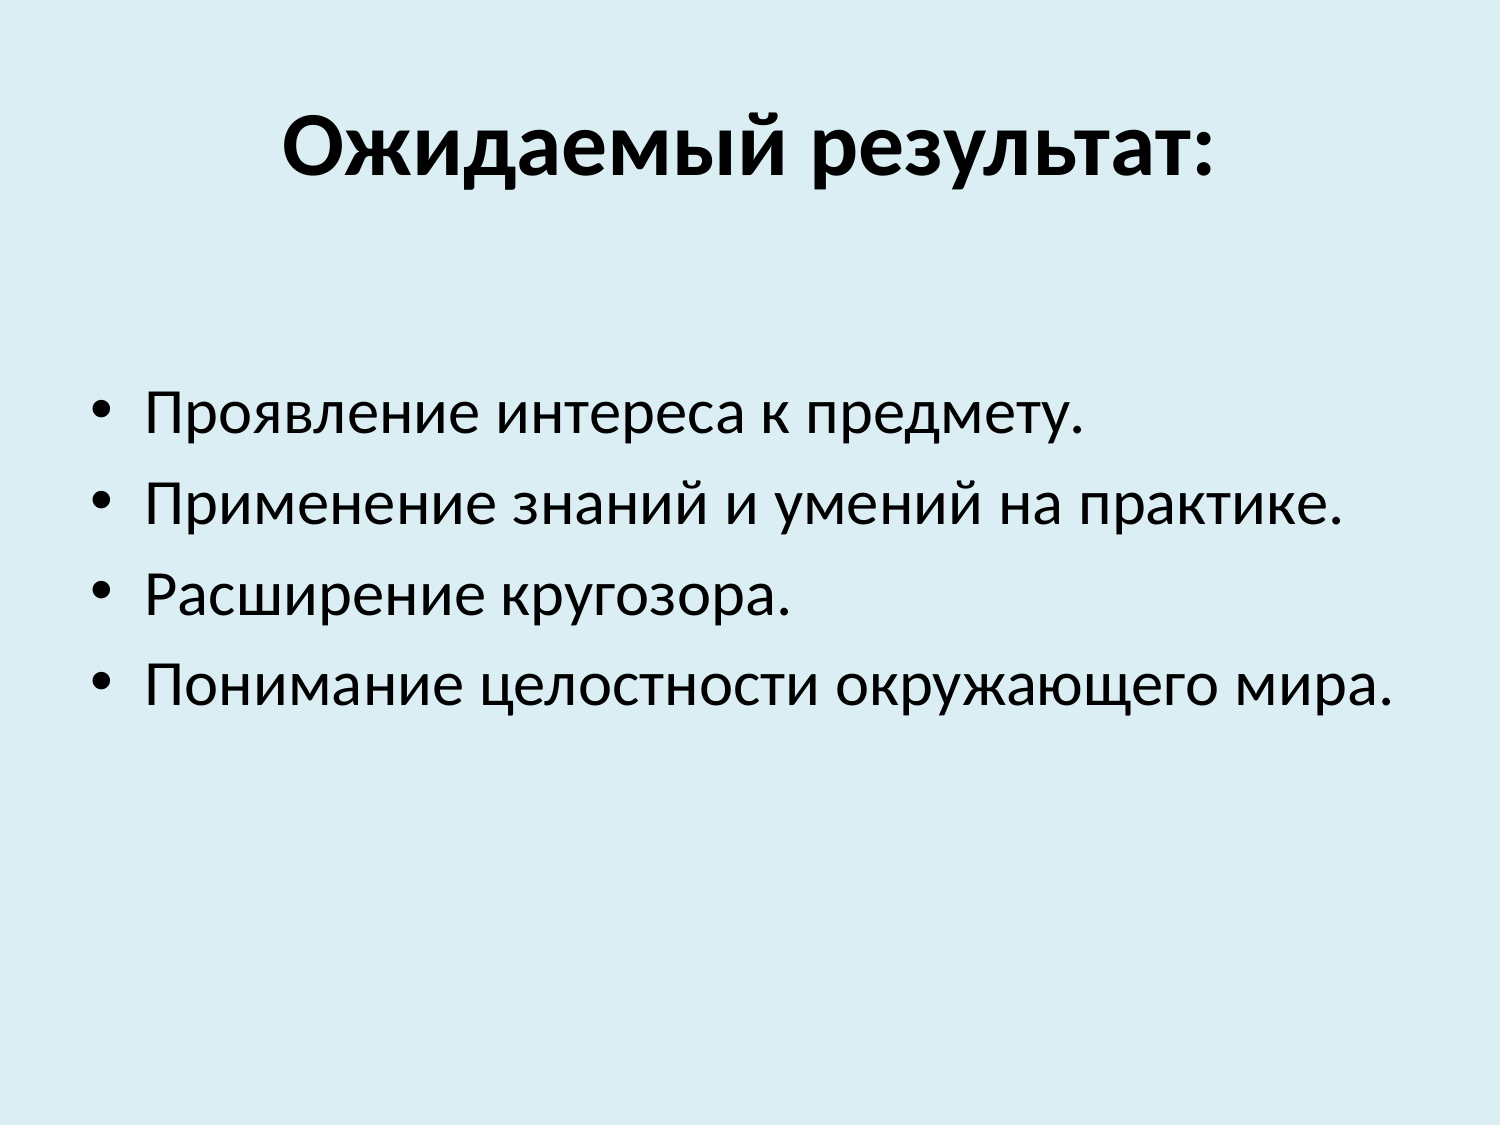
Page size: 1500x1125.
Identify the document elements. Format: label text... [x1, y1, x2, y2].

title Ожидаемый результат: [75, 45, 1425, 233]
list Проявление интереса к предмету. Применение знаний и умений на практике. Расширение кругозора. Понимание целостности окружающего мира. [75, 361, 1425, 799]
